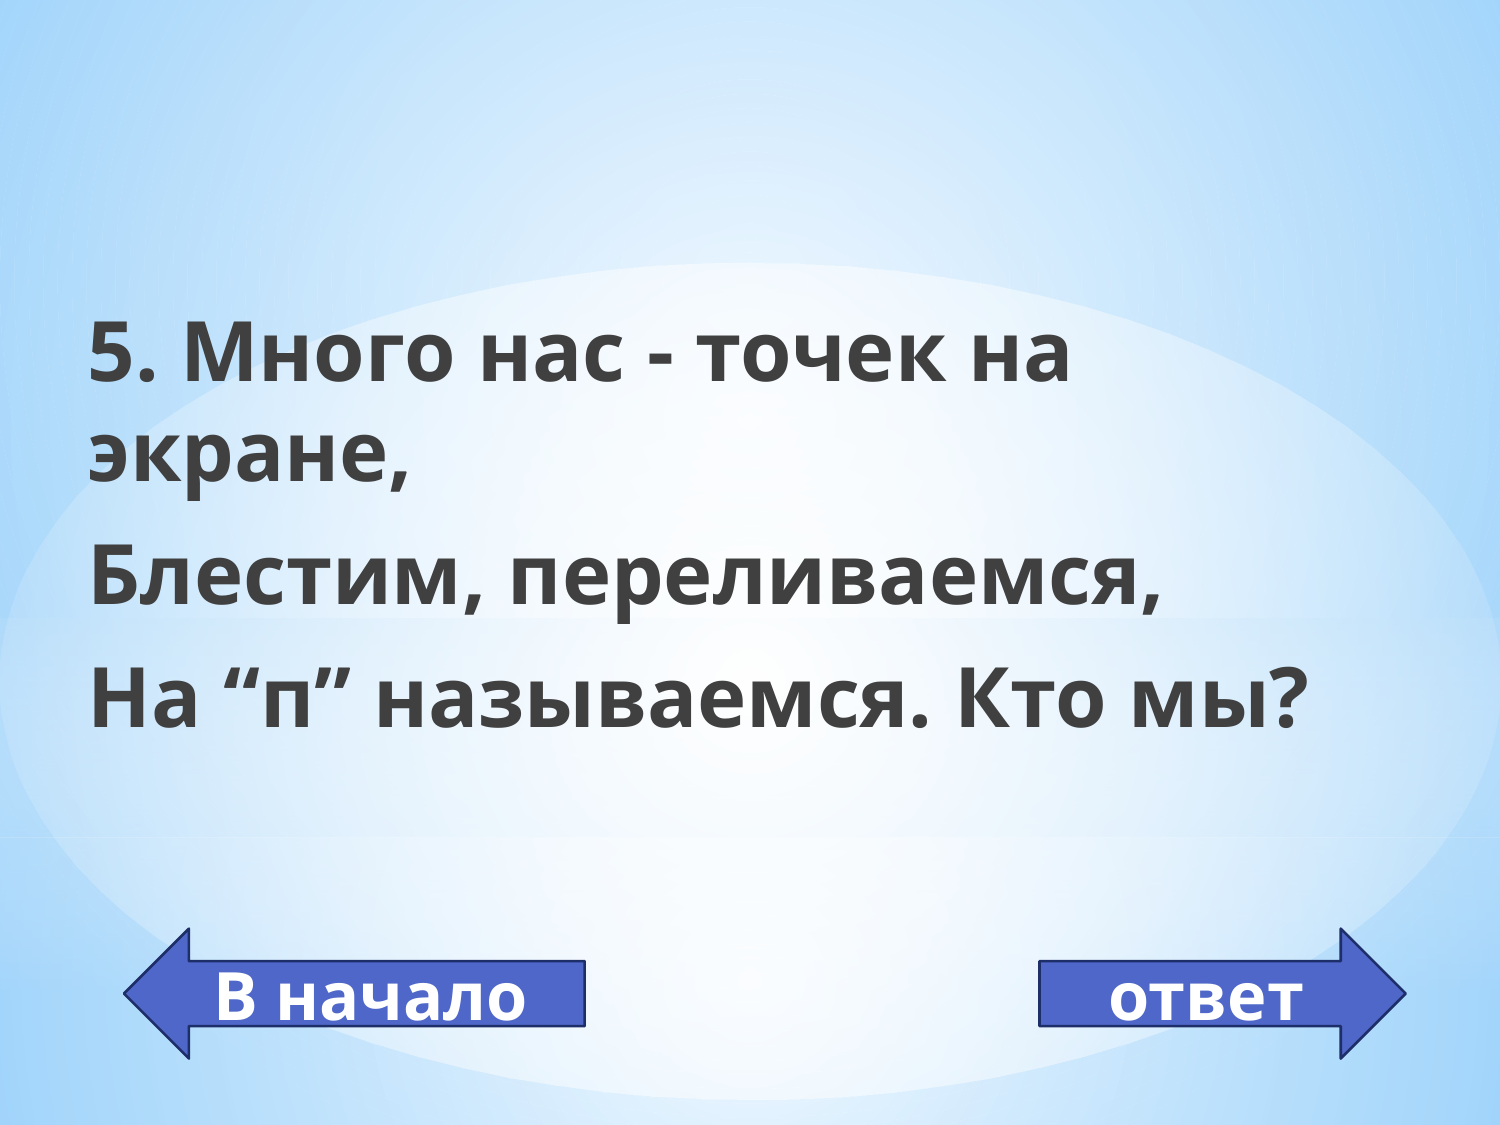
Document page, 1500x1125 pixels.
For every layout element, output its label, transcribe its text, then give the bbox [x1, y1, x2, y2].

list 5. Много нас - точек на экране, Блестим, переливаемся, На “п” называемся. Кто мы? [64, 290, 1436, 861]
text_box В начало [123, 927, 586, 1060]
text_box [1038, 927, 1407, 1060]
